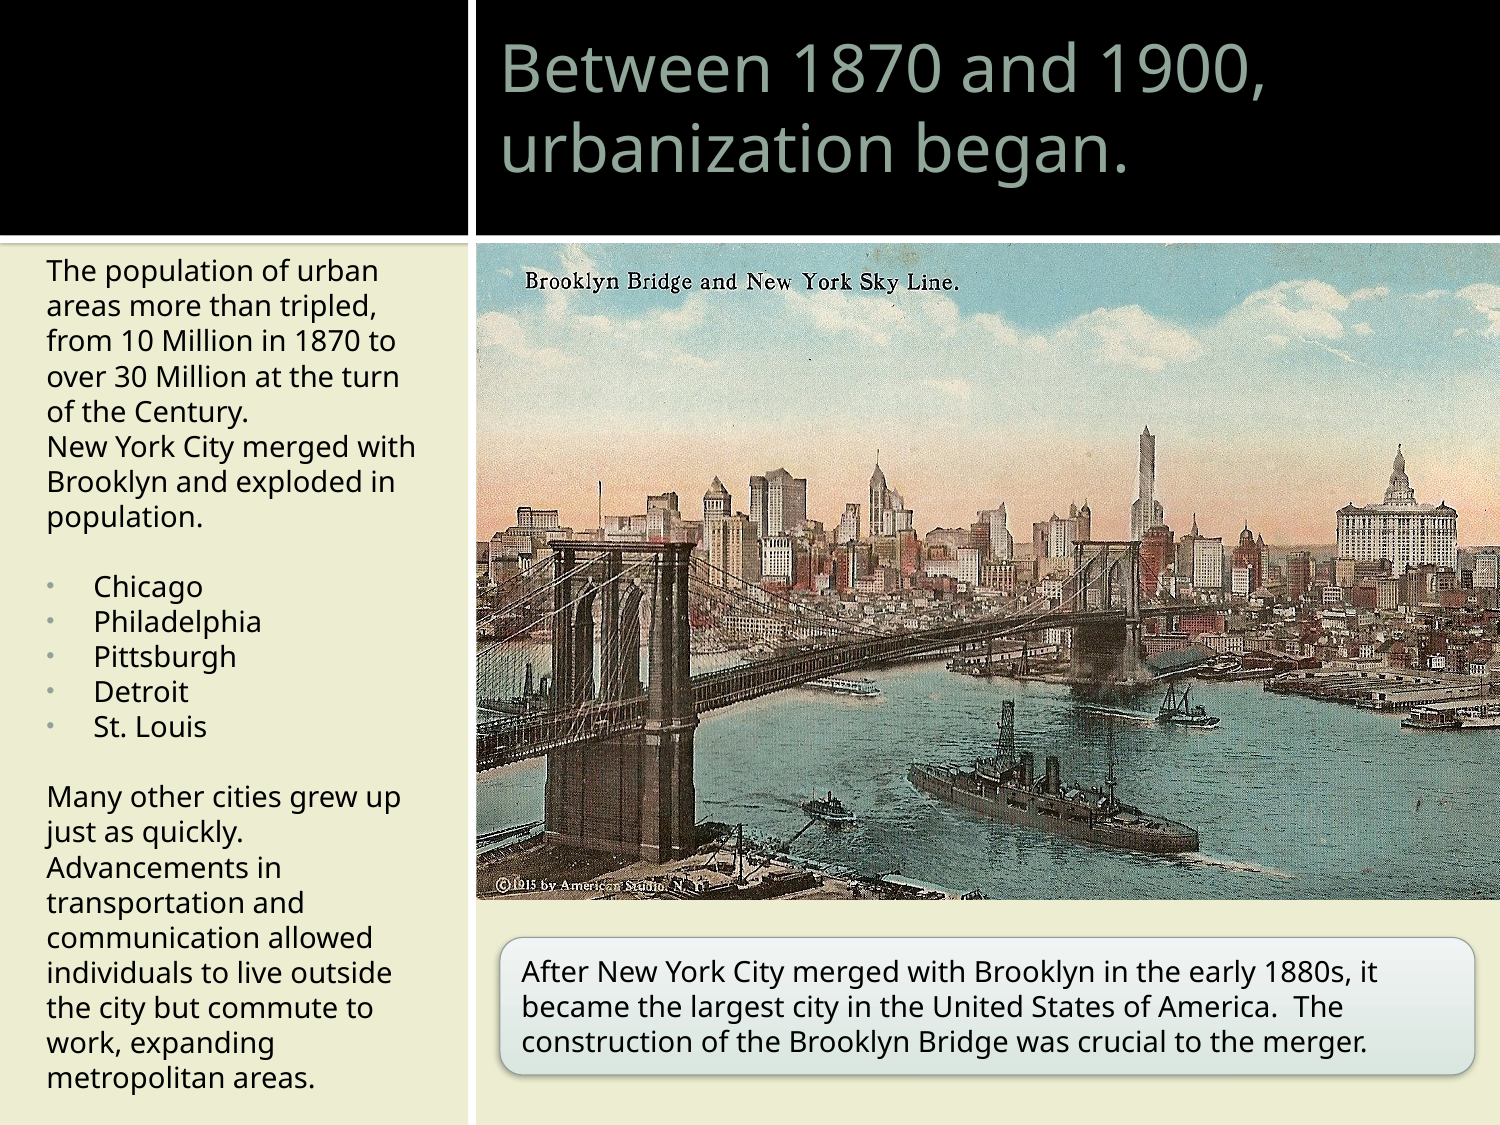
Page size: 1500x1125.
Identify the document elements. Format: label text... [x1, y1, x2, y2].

list The population of urban areas more than tripled, from 10 Million in 1870 to over 30 Million at the turn of the Century. New York City merged with Brooklyn and exploded in population. Chicago Philadelphia Pittsburgh Detroit St. Louis Many other cities grew up just as quickly. Advancements in transportation and communication allowed individuals to live outside the city but commute to work, expanding metropolitan areas. [37, 237, 438, 1113]
title Between 1870 and 1900, urbanization began. [487, 24, 1463, 186]
picture [476, 243, 1500, 900]
text_box After New York City merged with Brooklyn in the early 1880s, it became the largest city in the United States of America. The construction of the Brooklyn Bridge was crucial to the merger. [499, 936, 1476, 1076]
